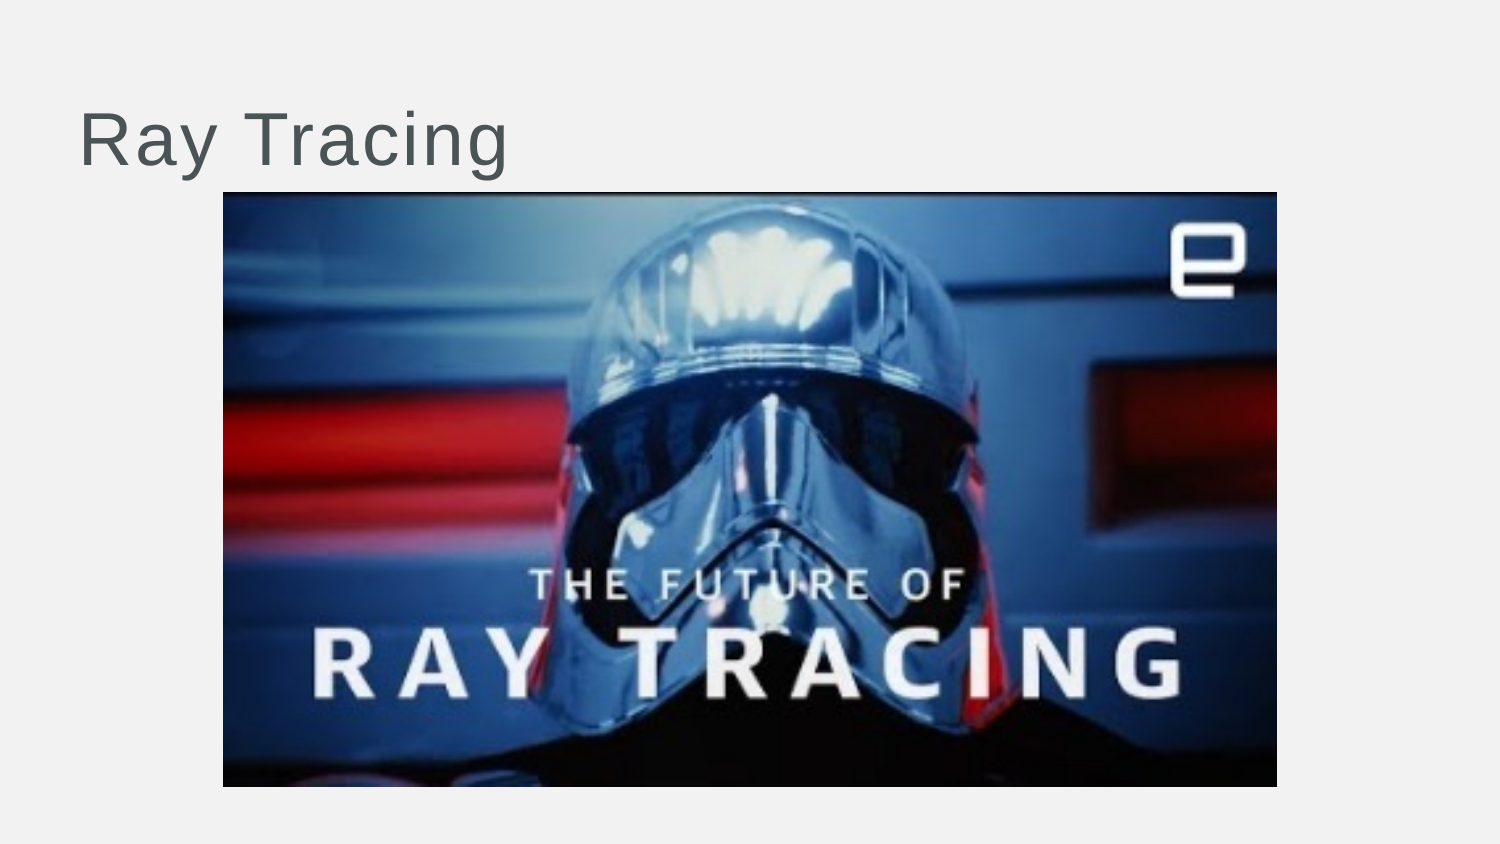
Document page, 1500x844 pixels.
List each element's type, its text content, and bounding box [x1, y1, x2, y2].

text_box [222, 191, 1278, 788]
title Ray Tracing [66, 79, 1434, 194]
